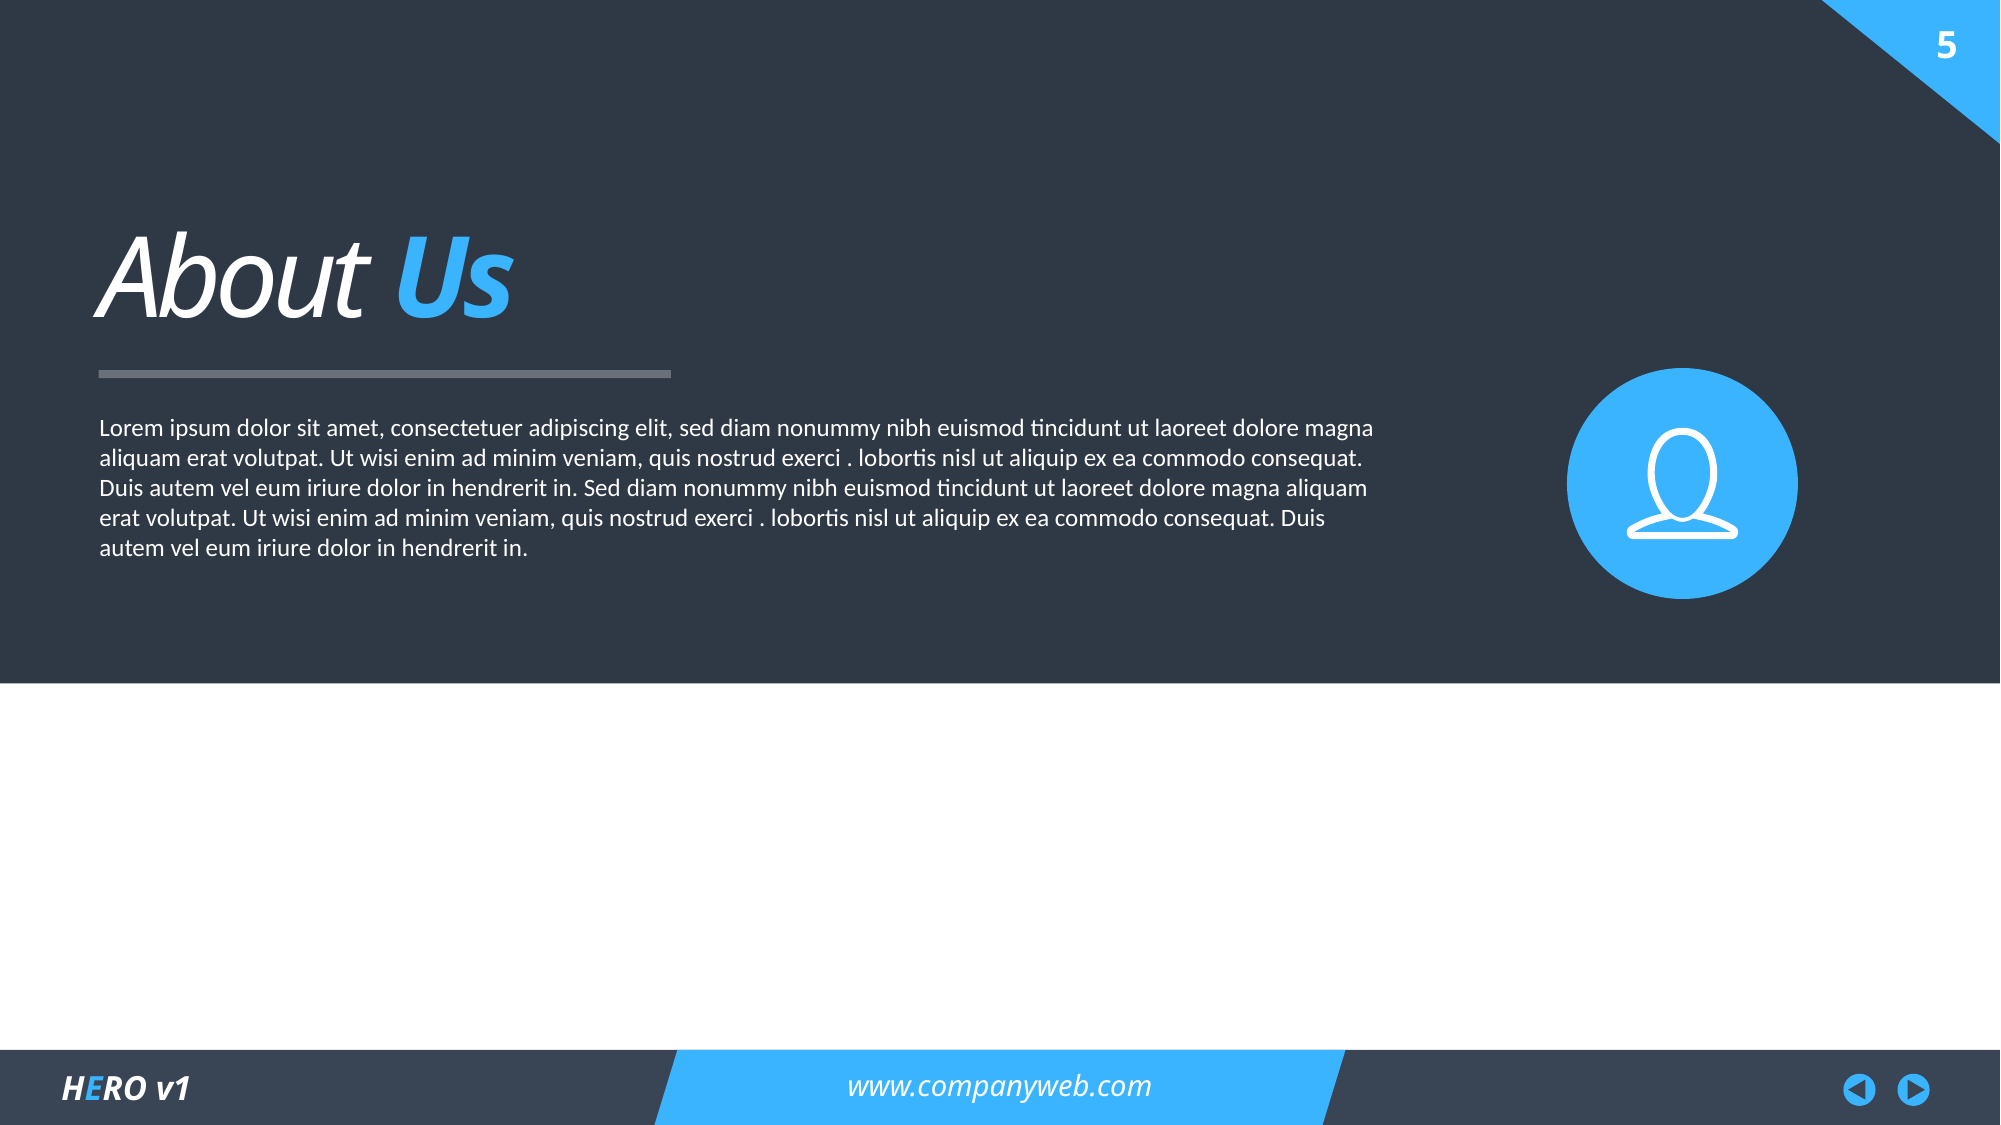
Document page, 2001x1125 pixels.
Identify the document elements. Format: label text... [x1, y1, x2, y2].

text_box About Us [84, 227, 1171, 334]
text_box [1566, 367, 1798, 599]
text_box [98, 369, 672, 379]
picture [0, 682, 1998, 1052]
text_box Lorem ipsum dolor sit amet, consectetuer adipiscing elit, sed diam nonummy nibh euismod tincidunt ut laoreet dolore magna aliquam erat volutpat. Ut wisi enim ad minim veniam, quis nostrud exerci . lobortis nisl ut aliquip ex ea commodo consequat. Duis autem vel eum iriure dolor in hendrerit in. Sed diam nonummy nibh euismod tincidunt ut laoreet dolore magna aliquam erat volutpat. Ut wisi enim ad minim veniam, quis nostrud exerci . lobortis nisl ut aliquip ex ea commodo consequat. Duis autem vel eum iriure dolor in hendrerit in. [84, 403, 1400, 599]
